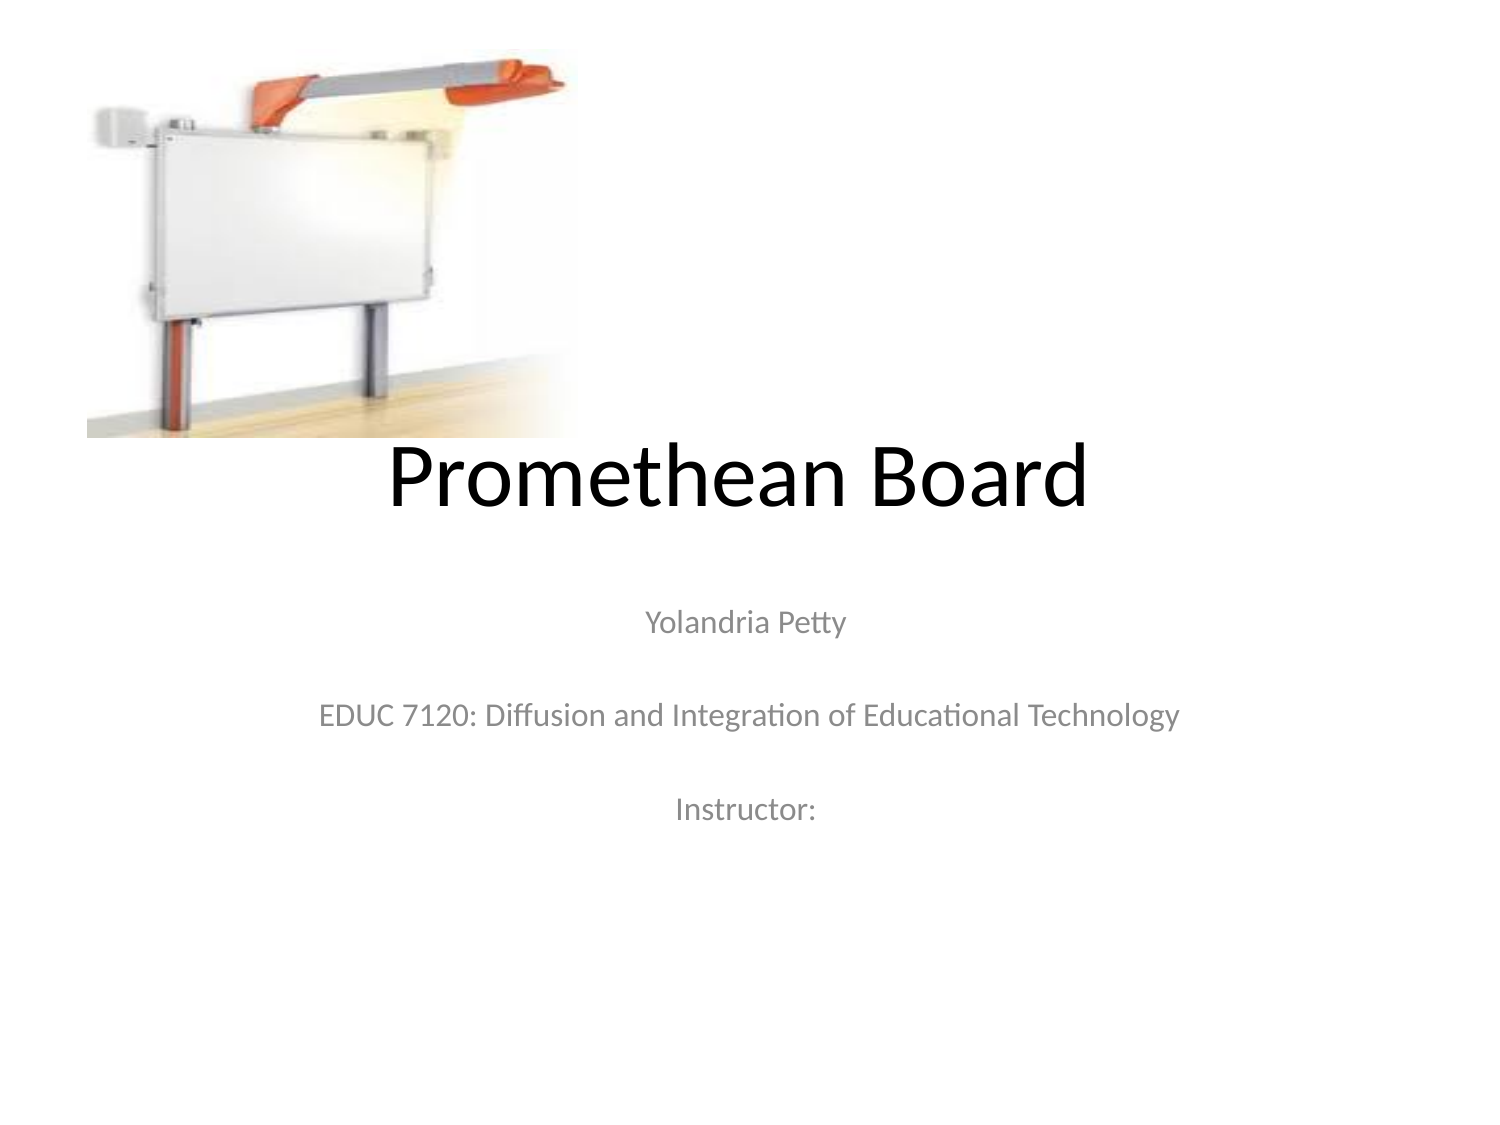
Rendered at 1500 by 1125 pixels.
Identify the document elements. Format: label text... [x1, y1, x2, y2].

title Promethean Board [112, 349, 1388, 591]
picture [87, 49, 578, 438]
subtitle Yolandria Petty EDUC 7120: Diffusion and Integration of Educational Technology Instructor: [112, 592, 1388, 838]
